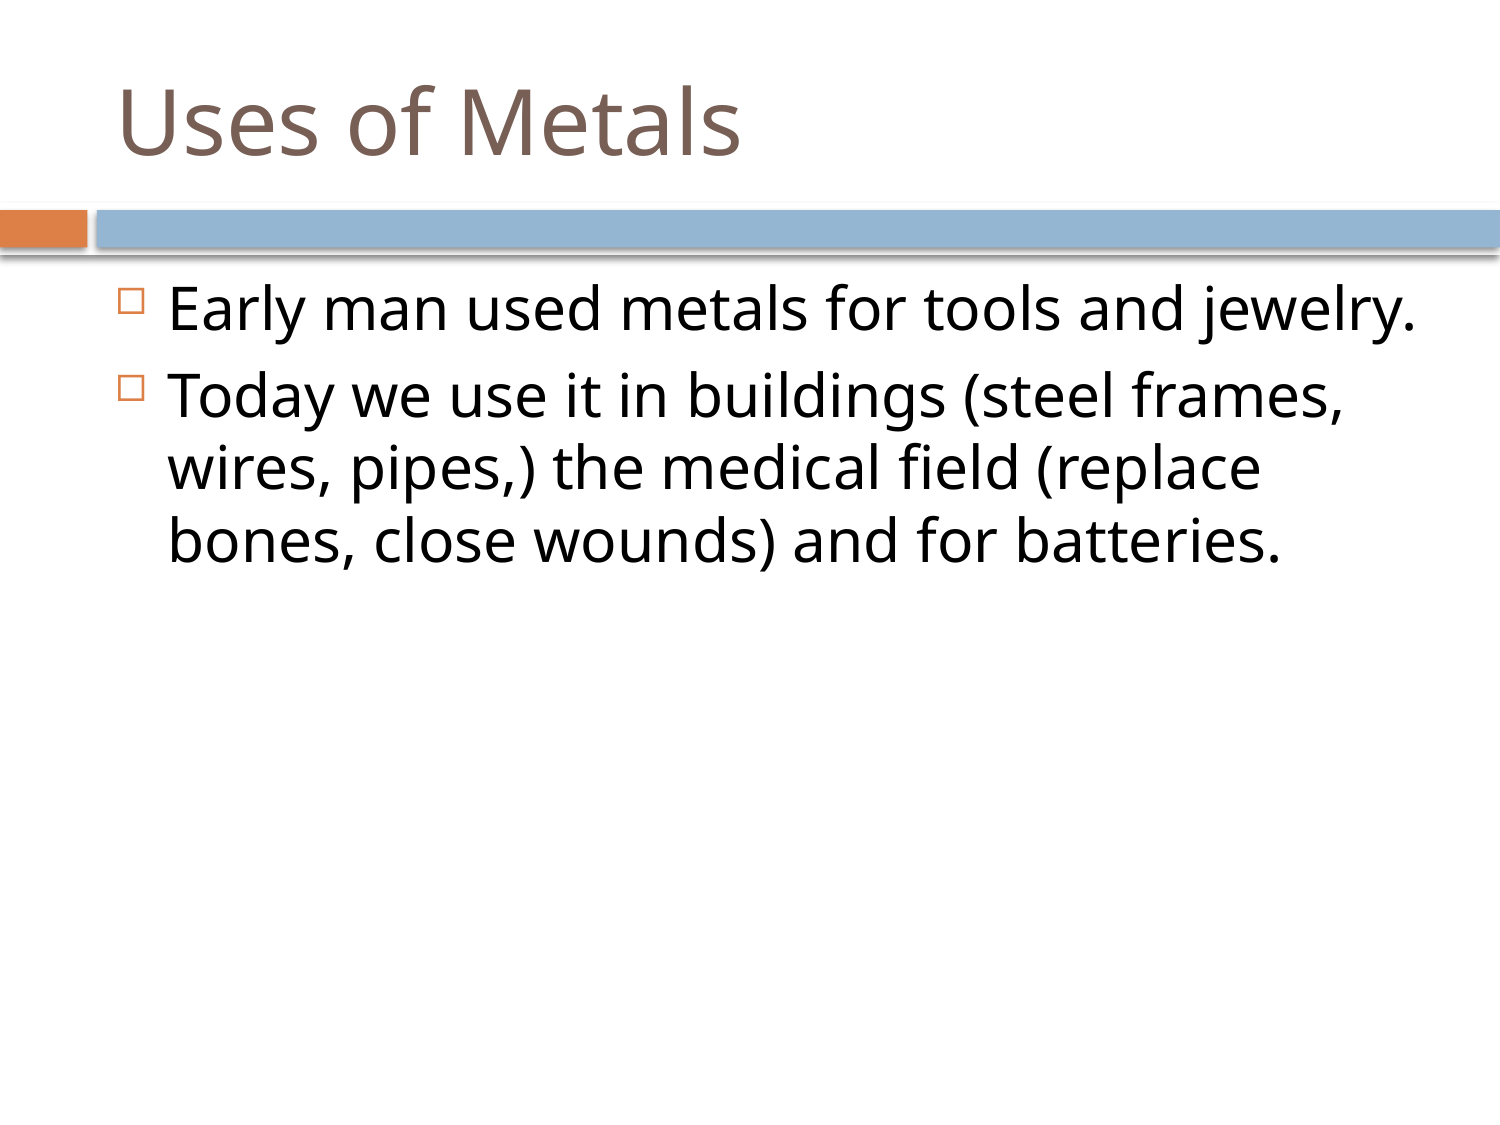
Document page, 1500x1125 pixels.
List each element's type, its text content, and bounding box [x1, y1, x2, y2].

title Uses of Metals [100, 37, 1438, 200]
list Early man used metals for tools and jewelry. Today we use it in buildings (steel frames, wires, pipes,) the medical field (replace bones, close wounds) and for batteries. [100, 262, 1438, 1000]
